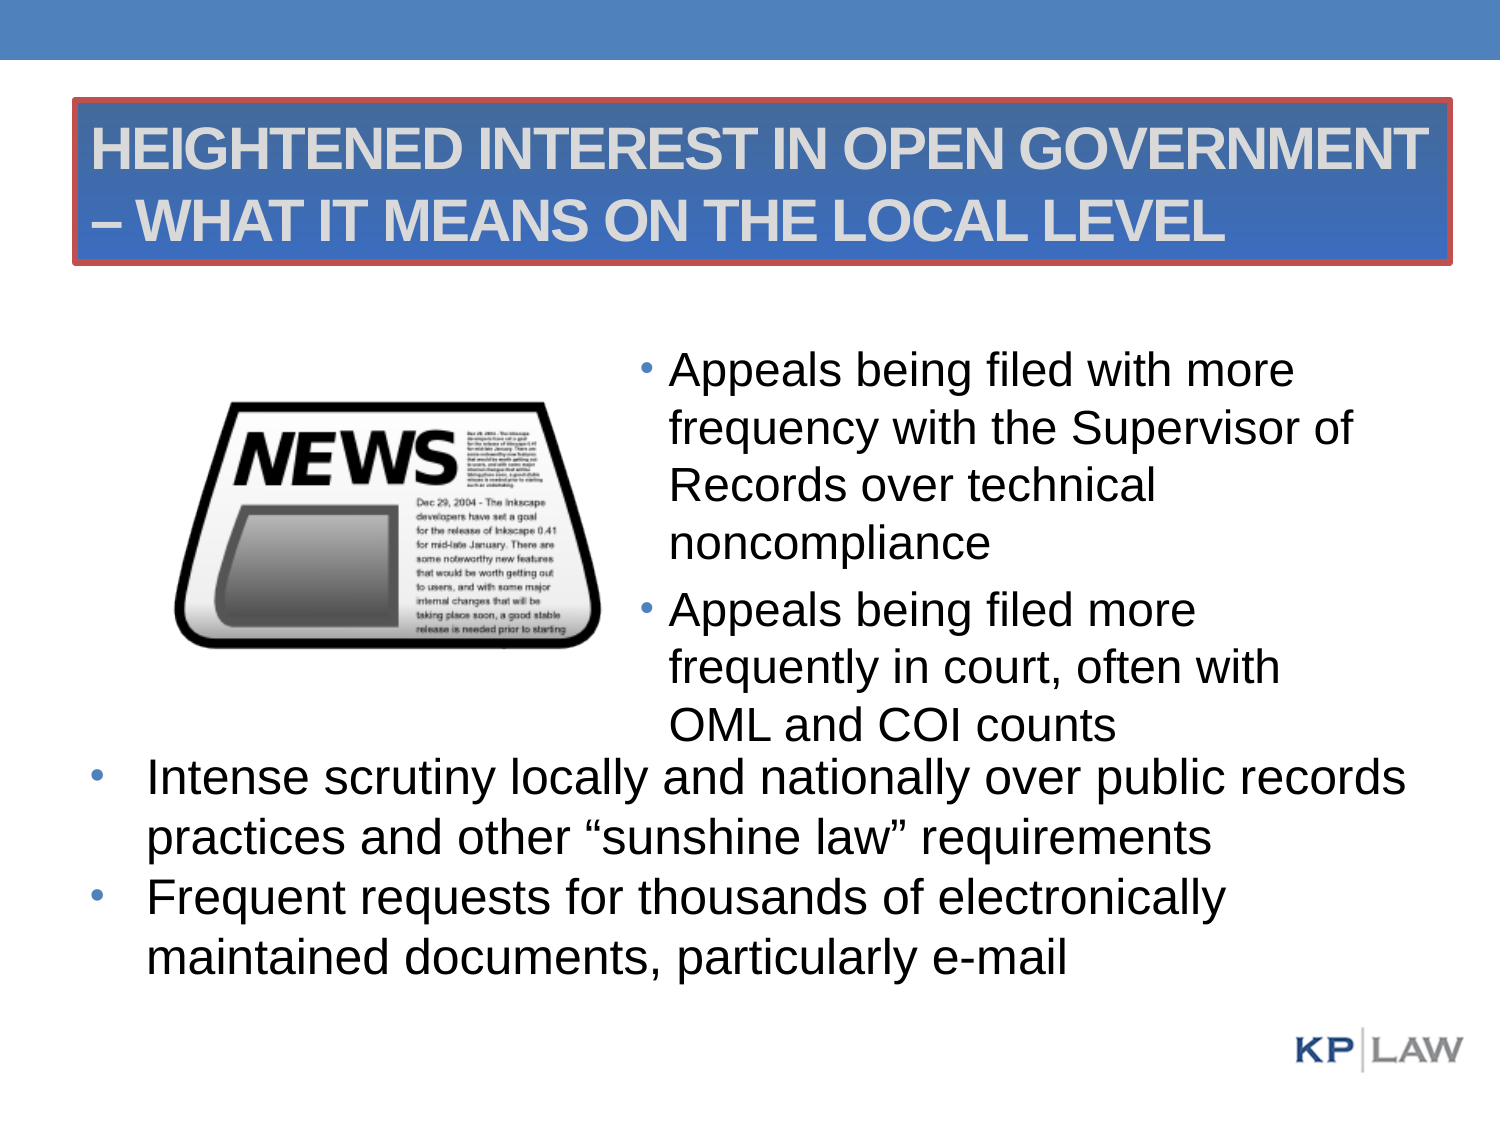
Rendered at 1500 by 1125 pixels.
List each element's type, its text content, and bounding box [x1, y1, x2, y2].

text_box Intense scrutiny locally and nationally over public records practices and other “sunshine law” requirements Frequent requests for thousands of electronically maintained documents, particularly e-mail [74, 737, 1425, 1038]
picture [149, 362, 604, 1004]
picture [1287, 1024, 1474, 1076]
text_box Heightened interest in open government – what it means on the local level [75, 99, 1450, 263]
list Appeals being filed with more frequency with the Supervisor of Records over technical noncompliance Appeals being filed more frequently in court, often with OML and COI counts [624, 331, 1400, 737]
